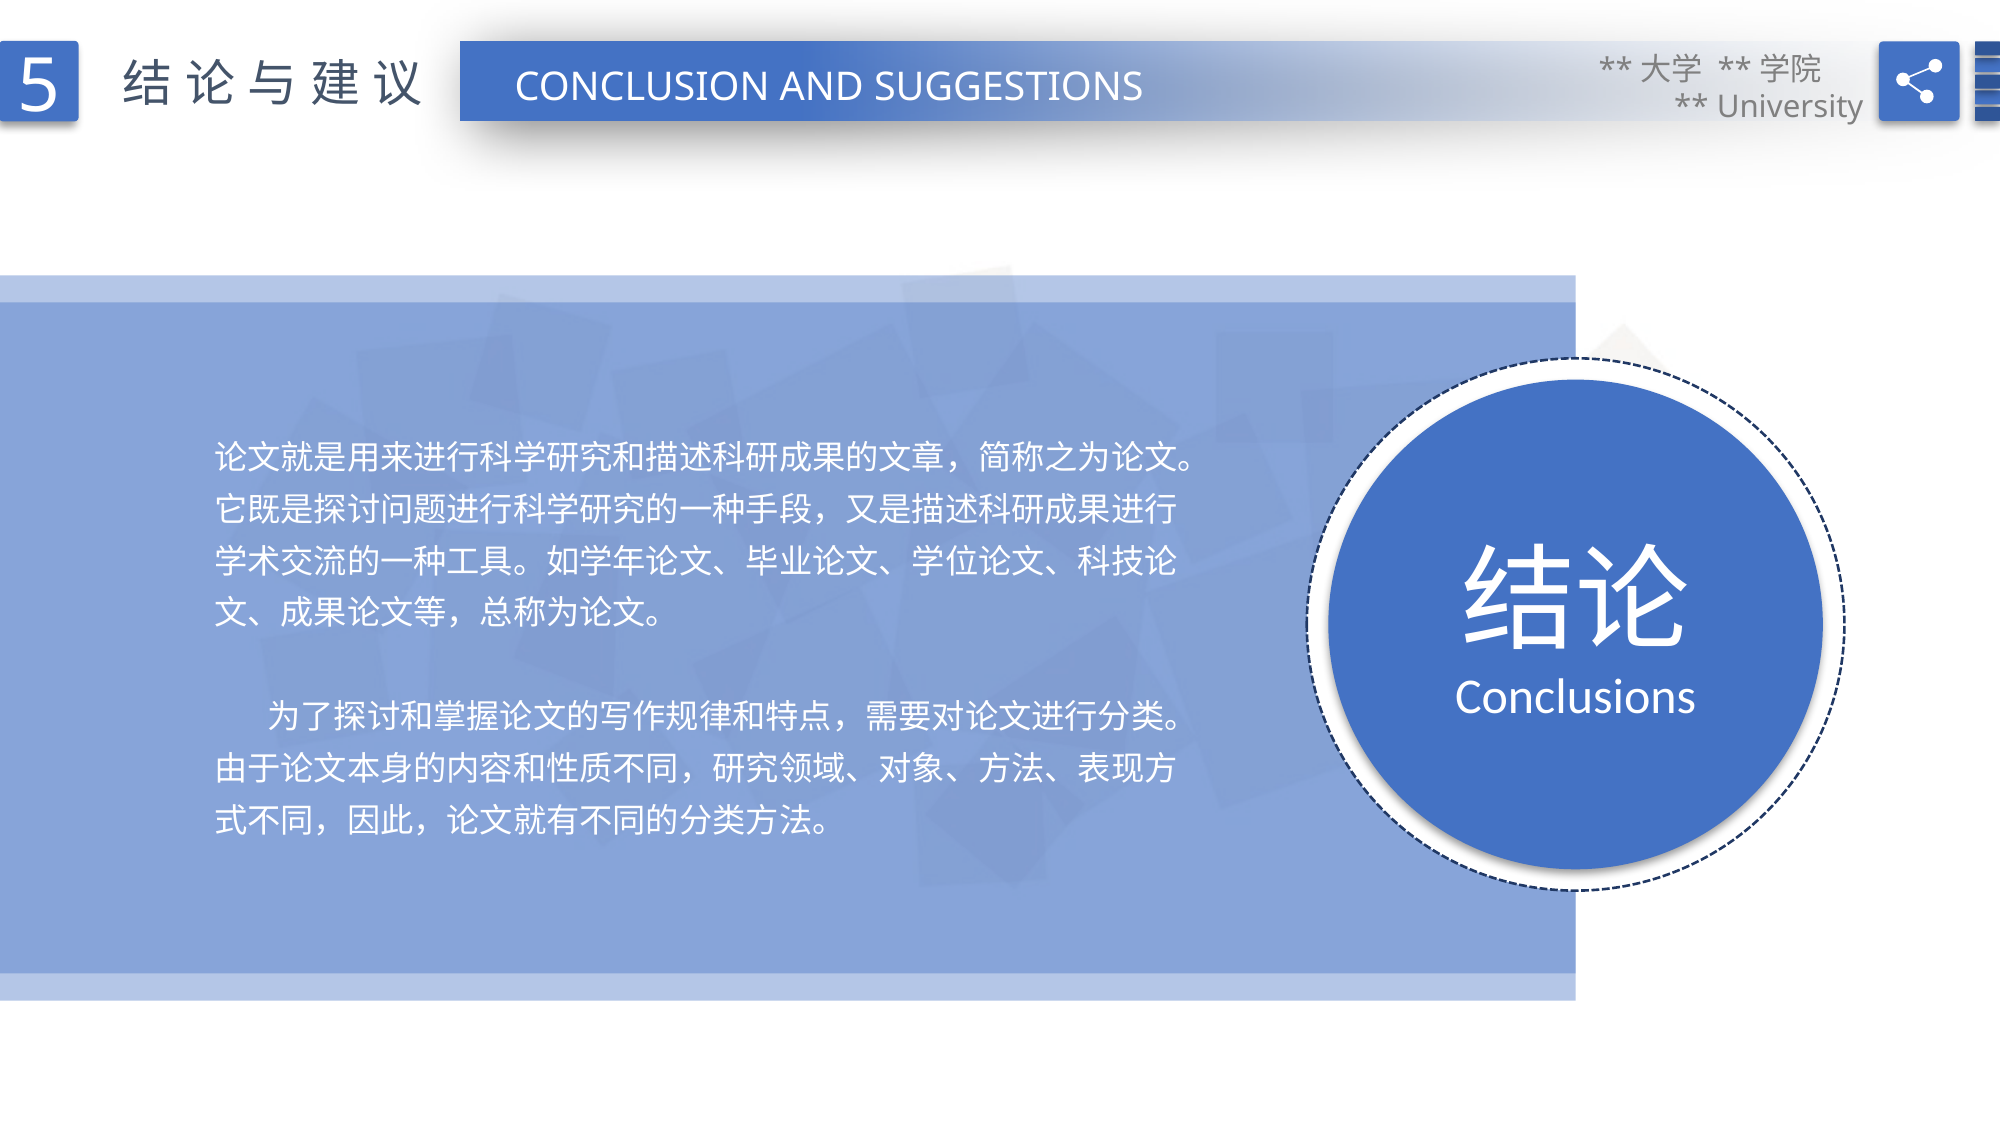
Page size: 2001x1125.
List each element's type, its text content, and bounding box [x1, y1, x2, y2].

picture [0, 0, 2001, 1125]
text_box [1522, 41, 2000, 136]
text_box 5 [0, 39, 80, 123]
text_box [459, 40, 2000, 122]
text_box [0, 274, 1577, 974]
text_box 论文就是用来进行科学研究和描述科研成果的文章，简称之为论文。它既是探讨问题进行科学研究的一种手段，又是描述科研成果进行学术交流的一种工具。如学年论文、毕业论文、学位论文、科技论文、成果论文等，总称为论文。 为了探讨和掌握论文的写作规律和特点，需要对论文进行分类。由于论文本身的内容和性质不同，研究领域、对象、方法、表现方式不同，因此，论文就有不同的分类方法。 [199, 416, 1200, 847]
text_box [0, 974, 1577, 1002]
text_box 结论与建议 [107, 43, 438, 119]
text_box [1306, 358, 1845, 891]
text_box CONCLUSION AND SUGGESTIONS [499, 53, 1159, 116]
